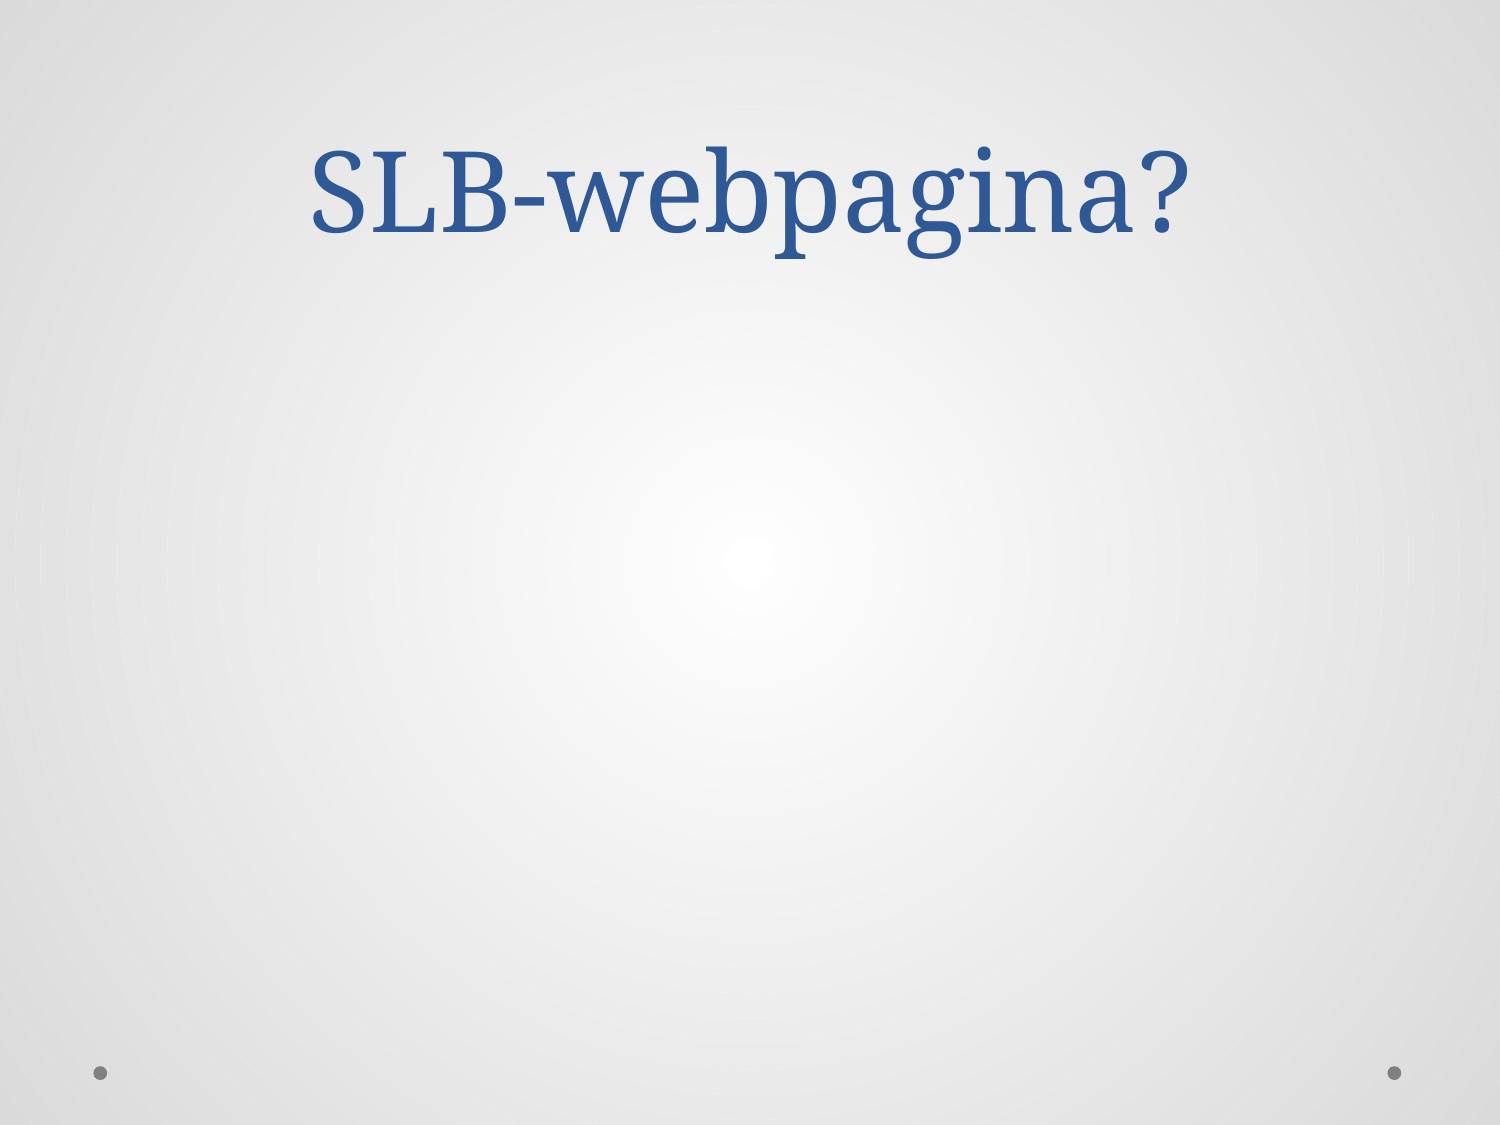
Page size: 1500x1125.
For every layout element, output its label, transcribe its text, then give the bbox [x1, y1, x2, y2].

title SLB-webpagina? [75, 0, 1425, 263]
